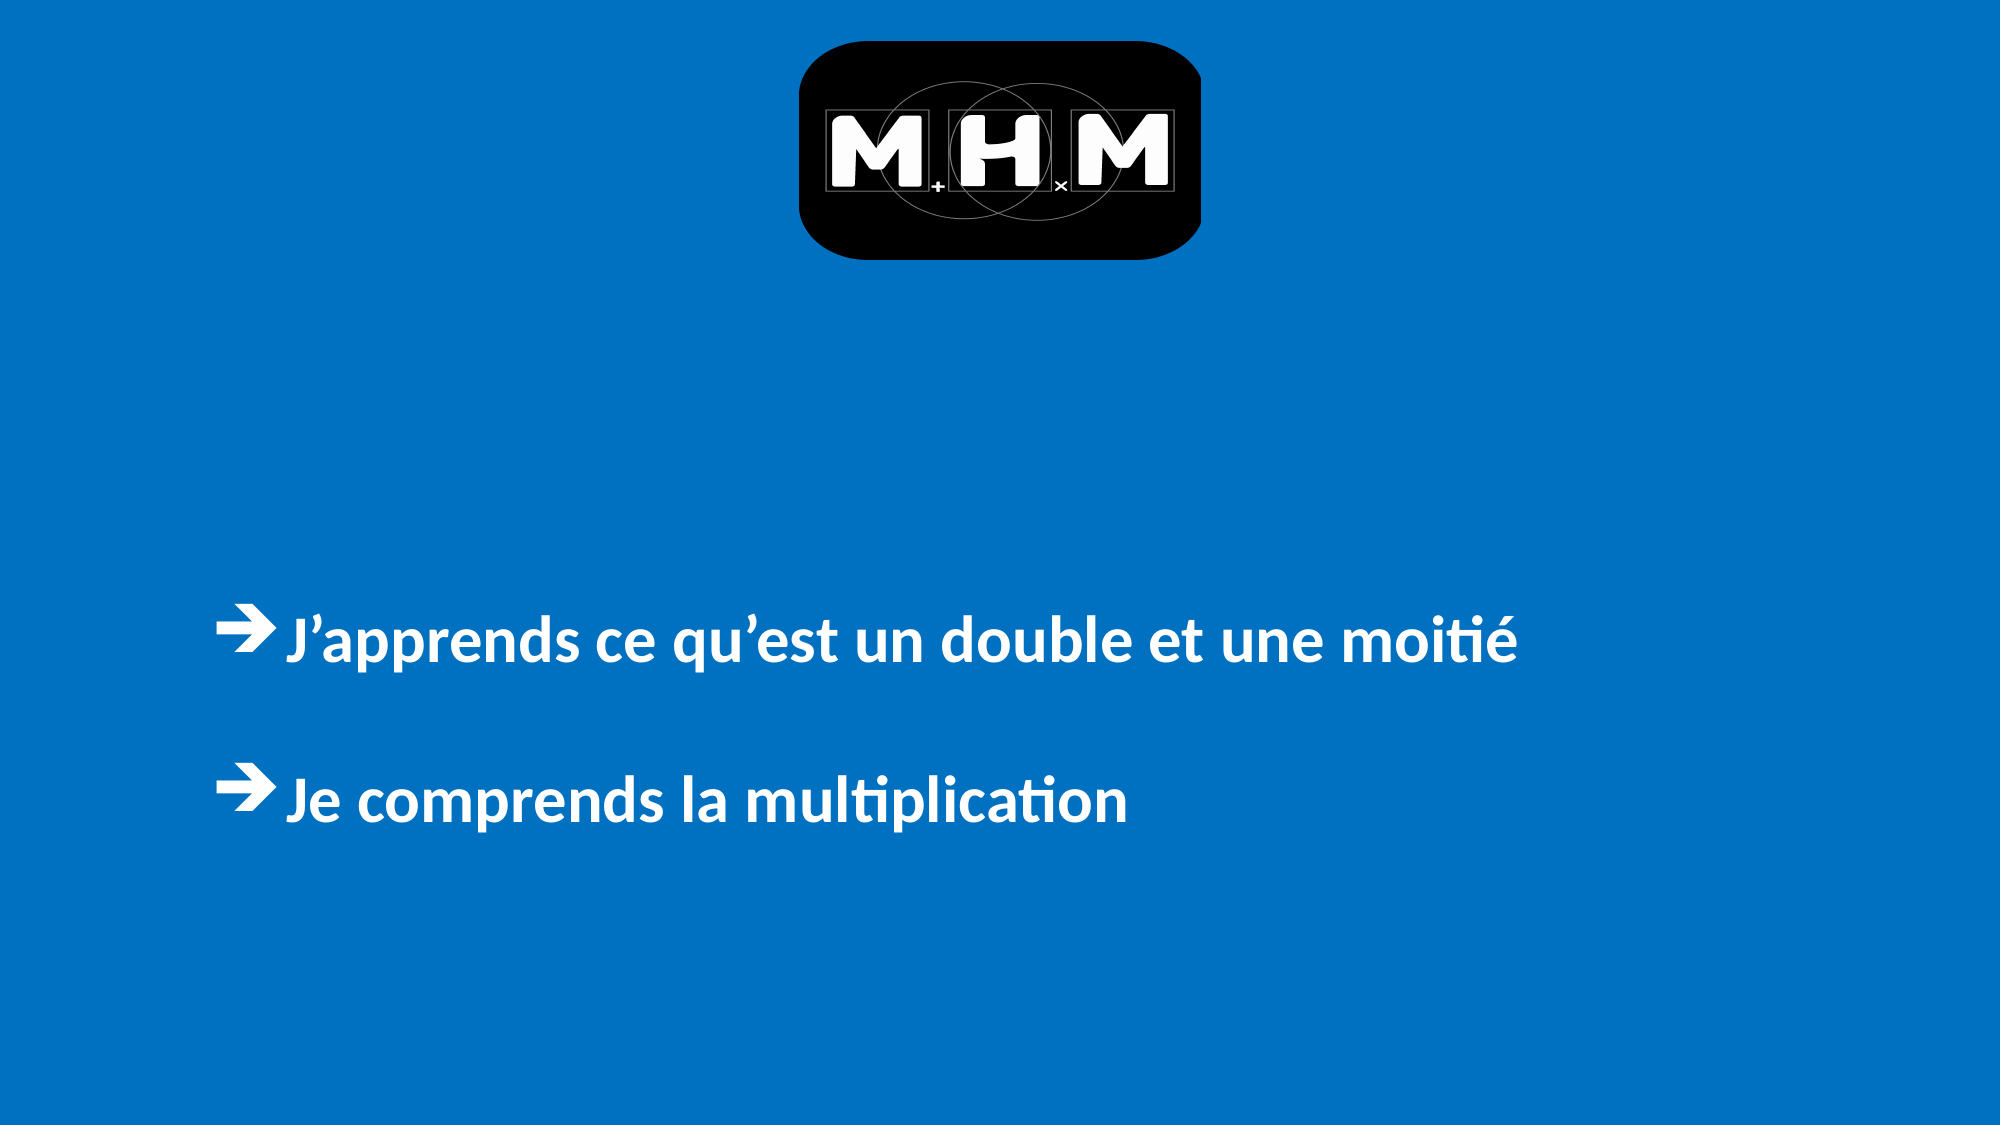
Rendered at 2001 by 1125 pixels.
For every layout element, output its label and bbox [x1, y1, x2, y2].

text_box [0, 0, 2000, 1125]
